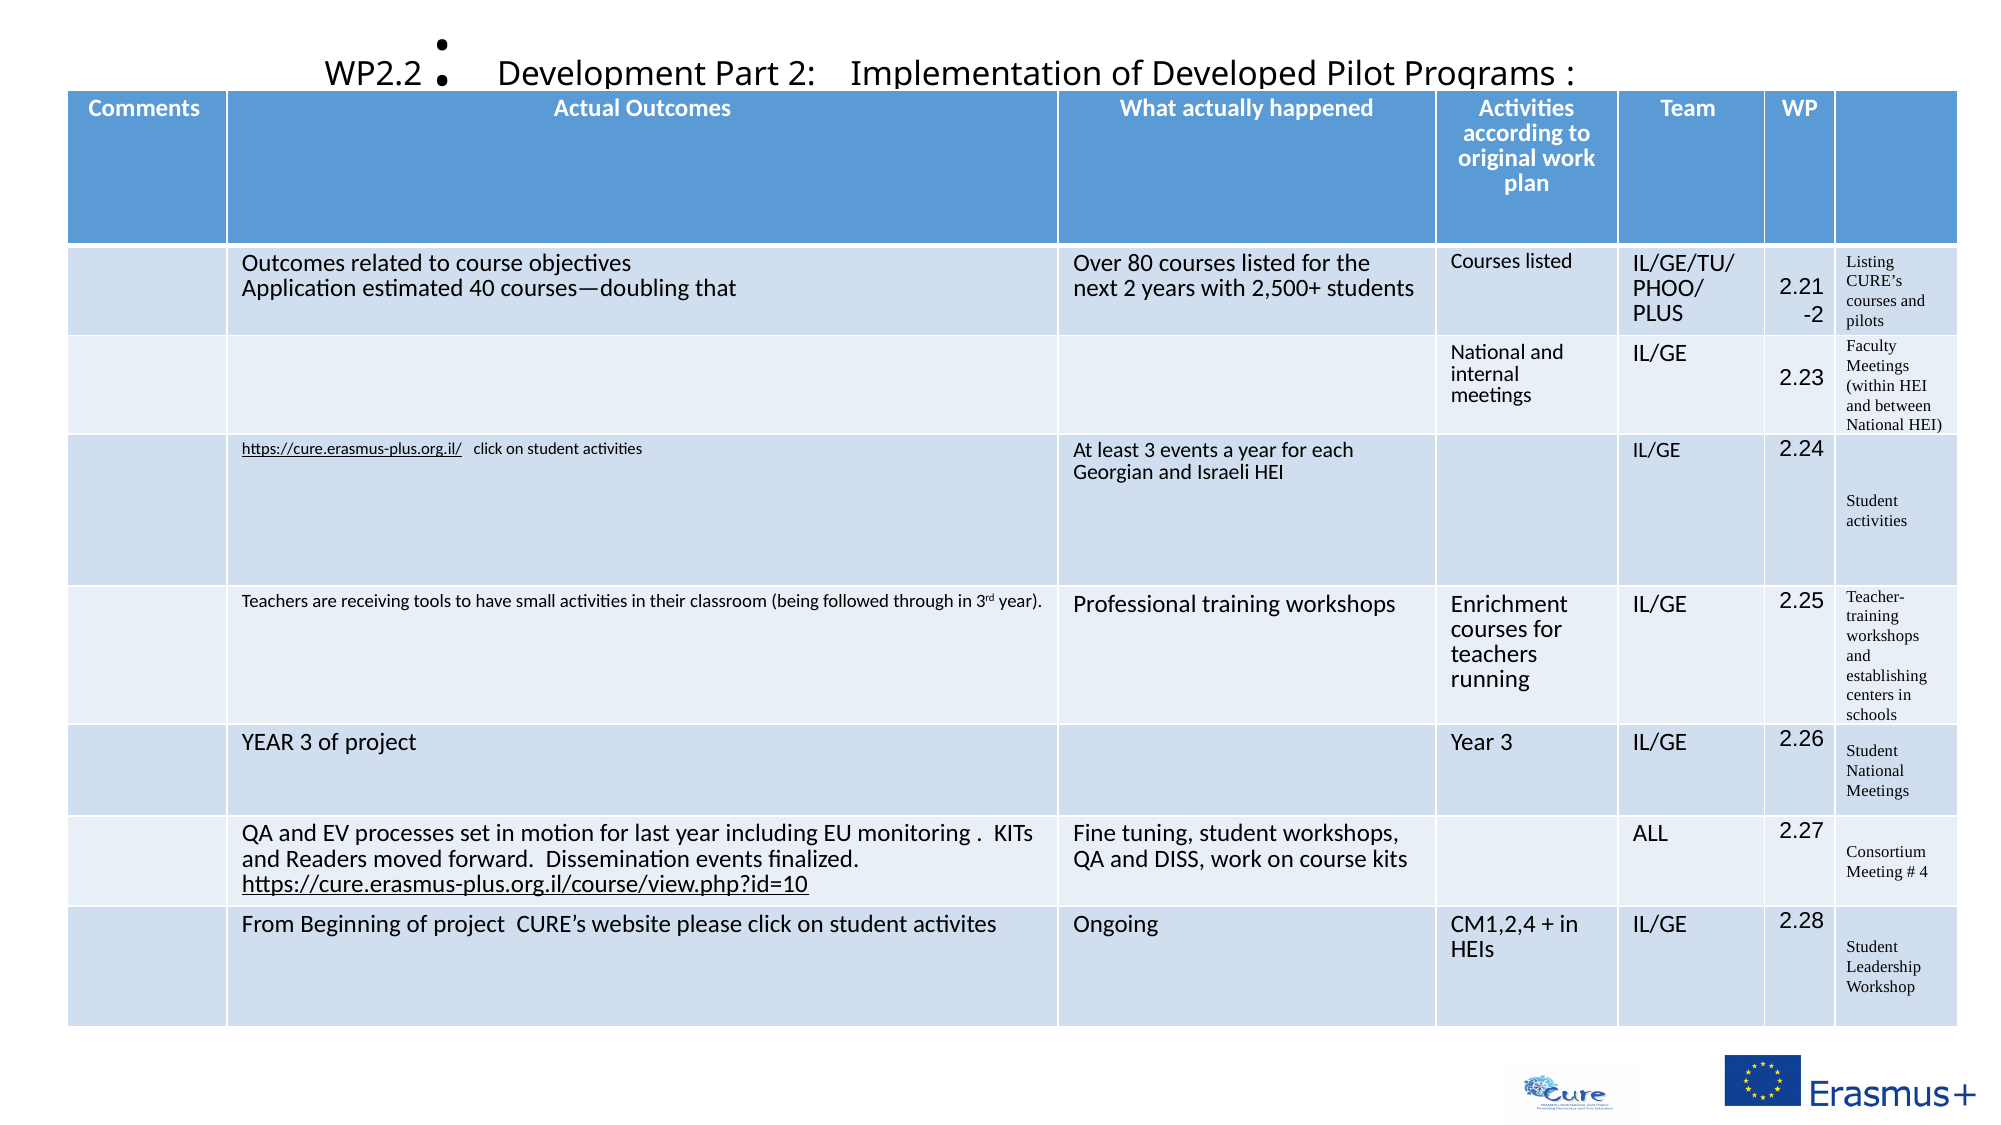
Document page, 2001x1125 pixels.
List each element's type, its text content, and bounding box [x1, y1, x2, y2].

table_header Team [1619, 91, 1764, 243]
table_cell ALL [1619, 817, 1764, 905]
table_cell [68, 435, 226, 585]
table_header WP [1765, 91, 1834, 243]
table_cell National and internal meetings [1437, 336, 1617, 433]
table_cell Teacher-training workshops and establishing centers in schools [1836, 587, 1957, 723]
table_cell 2.27 [1765, 817, 1834, 905]
table_cell [228, 336, 1057, 433]
table_cell Courses listed [1437, 248, 1617, 335]
table_cell [1437, 435, 1617, 585]
table_cell From Beginning of project CURE’s website please click on student activites [228, 907, 1057, 1026]
title WP2.2 : Development Part 2: Implementation of Developed Pilot Programs : [78, 0, 1840, 89]
table_cell [68, 248, 226, 335]
table_cell 2.25 [1765, 587, 1834, 723]
table_cell IL/GE [1619, 907, 1764, 1026]
table_cell [68, 725, 226, 815]
table_cell IL/GE [1619, 336, 1764, 433]
picture [1710, 1042, 2000, 1125]
table_cell Student Leadership Workshop [1836, 907, 1957, 1026]
table_cell Over 80 courses listed for the next 2 years with 2,500+ students [1059, 248, 1435, 335]
table_header Activities according to original work plan [1437, 91, 1617, 243]
table_cell QA and EV processes set in motion for last year including EU monitoring . KITs and Readers moved forward. Dissemination events finalized. https://cure.erasmus-plus.org.il/course/view.php?id=10 [228, 817, 1057, 905]
table_cell Fine tuning, student workshops, QA and DISS, work on course kits [1059, 817, 1435, 905]
table_header Actual Outcomes [228, 91, 1057, 243]
table_cell IL/GE [1619, 725, 1764, 815]
table_cell [68, 587, 226, 723]
table_cell Ongoing [1059, 907, 1435, 1026]
table_cell [1059, 725, 1435, 815]
table_cell Student activities [1836, 435, 1957, 585]
table_cell Consortium Meeting # 4 [1836, 817, 1957, 905]
table_cell [68, 817, 226, 905]
table_cell 2.28 [1765, 907, 1834, 1026]
table_cell 2.26 [1765, 725, 1834, 815]
table_cell YEAR 3 of project [228, 725, 1057, 815]
table_cell IL/GE [1619, 435, 1764, 585]
table_cell Listing CURE’s courses and pilots [1836, 248, 1957, 335]
table_cell IL/GE/TU/PHOO/PLUS [1619, 248, 1764, 335]
table_cell [1437, 817, 1617, 905]
table_cell Year 3 [1437, 725, 1617, 815]
table_cell [68, 336, 226, 433]
table_header What actually happened [1059, 91, 1435, 243]
table_cell https://cure.erasmus-plus.org.il/ click on student activities [228, 435, 1057, 585]
table_header Comments [68, 91, 226, 243]
table_cell [68, 907, 226, 1026]
picture [1499, 1063, 1639, 1125]
table_cell [1059, 336, 1435, 433]
table_cell 2.21-2 [1765, 248, 1834, 335]
table_cell Outcomes related to course objectives Application estimated 40 courses—doubling that [228, 248, 1057, 335]
table_cell Faculty Meetings (within HEI and between National HEI) [1836, 336, 1957, 433]
table_cell 2.24 [1765, 435, 1834, 585]
table_cell CM1,2,4 + in HEIs [1437, 907, 1617, 1026]
table_cell Professional training workshops [1059, 587, 1435, 723]
table_cell Student National Meetings [1836, 725, 1957, 815]
table_cell Enrichment courses for teachers running [1437, 587, 1617, 723]
table_cell At least 3 events a year for each Georgian and Israeli HEI [1059, 435, 1435, 585]
table_cell 2.23 [1765, 336, 1834, 433]
table_cell IL/GE [1619, 587, 1764, 723]
table_cell Teachers are receiving tools to have small activities in their classroom (being followed through in 3rd year). [228, 587, 1057, 723]
table_header [1836, 91, 1957, 243]
